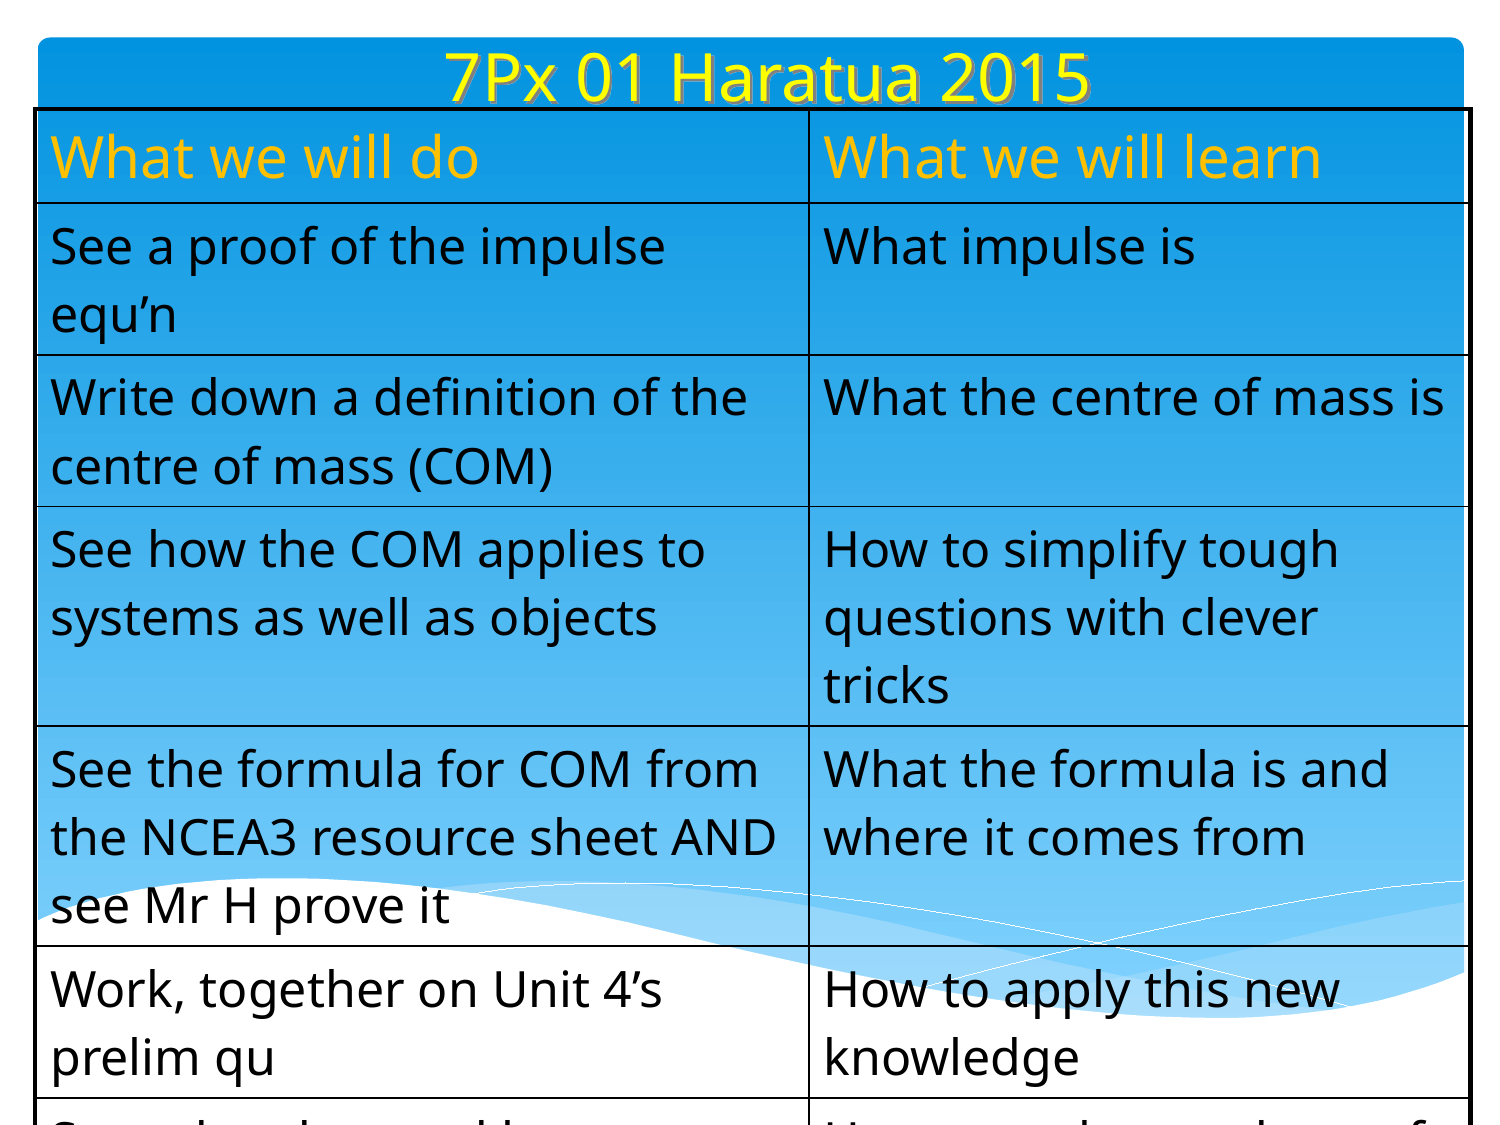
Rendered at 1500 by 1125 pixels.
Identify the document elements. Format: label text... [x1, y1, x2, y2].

table_header What we will learn [810, 111, 1468, 202]
table_cell See the formula for COM from the NCEA3 resource sheet AND see Mr H prove it [37, 727, 808, 945]
text_box 7Px 01 Haratua 2015 [162, 24, 1375, 107]
table_cell How to simplify tough questions with clever tricks [810, 507, 1468, 725]
table_cell What the centre of mass is [810, 356, 1468, 506]
table_cell See how the COM applies to systems as well as objects [37, 507, 808, 725]
table_cell What the formula is and where it comes from [810, 727, 1468, 945]
table_cell Write down a definition of the centre of mass (COM) [37, 356, 808, 506]
table_cell How to make good use of time. [810, 1099, 1468, 1125]
table_cell What impulse is [810, 204, 1468, 354]
table_cell How to apply this new knowledge [810, 947, 1468, 1097]
table_cell Work, together on Unit 4’s prelim qu [37, 947, 808, 1097]
table_header What we will do [37, 111, 808, 202]
table_cell See a proof of the impulse equ’n [37, 204, 808, 354]
table_cell Set a due date and have some HRT on unit 4 [37, 1099, 808, 1125]
